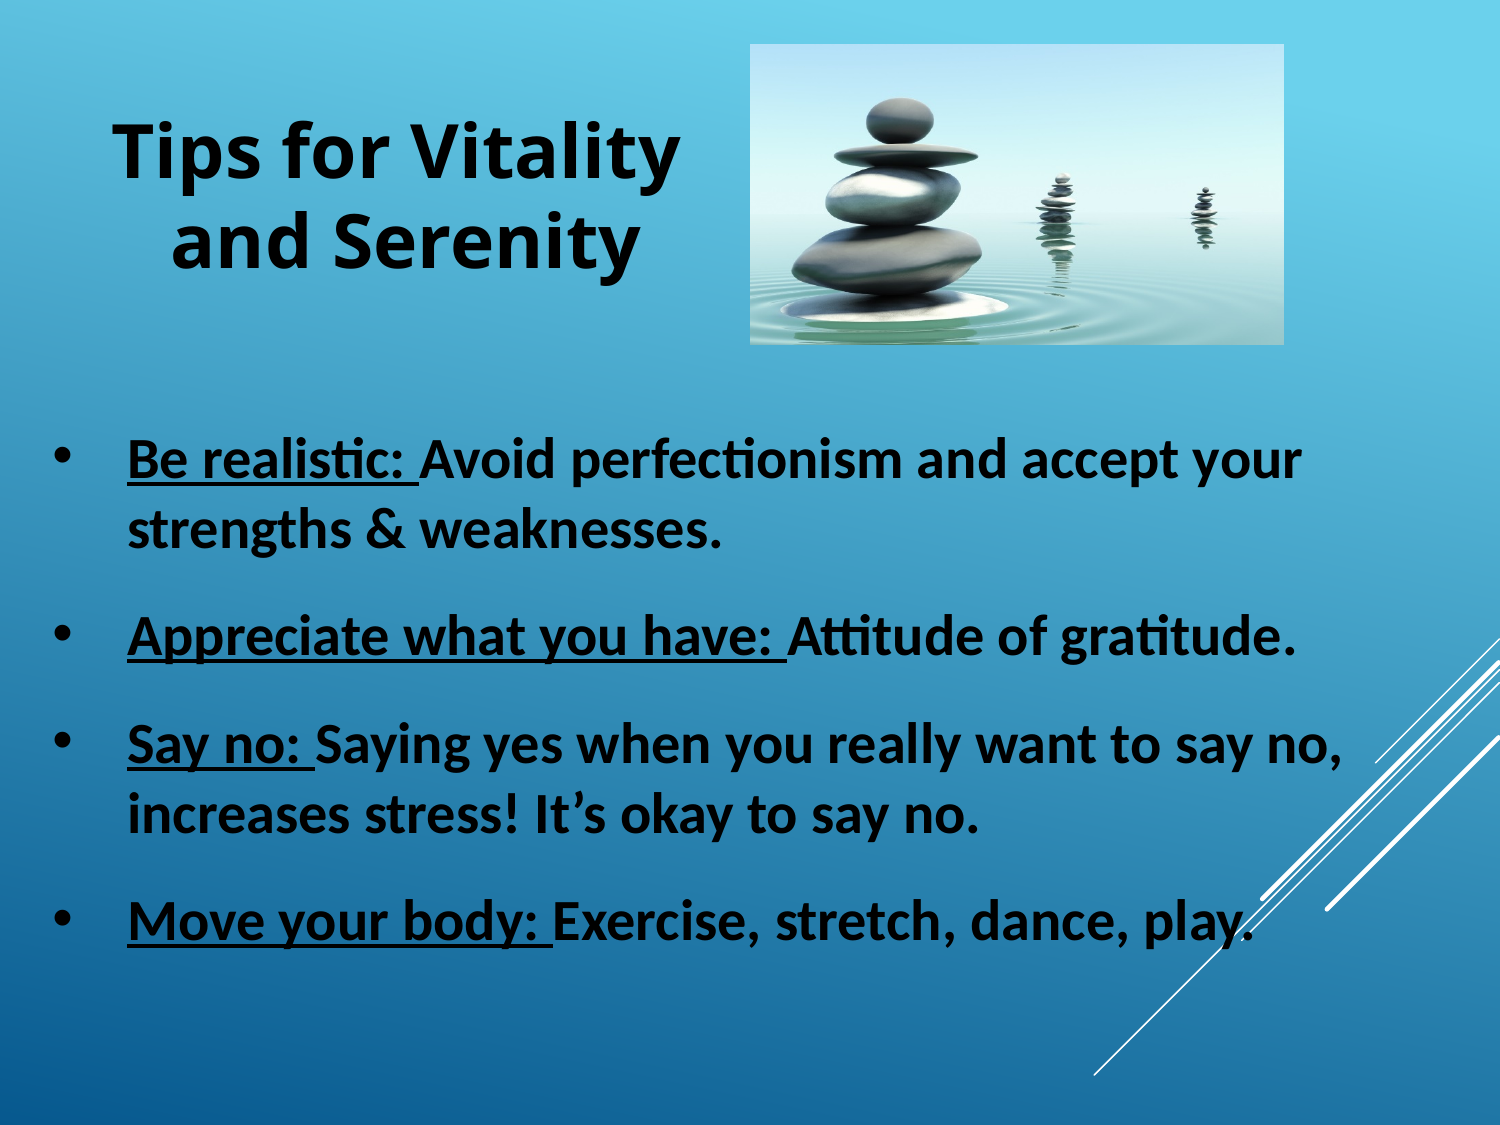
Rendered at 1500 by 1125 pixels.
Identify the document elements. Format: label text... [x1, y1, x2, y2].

picture [749, 44, 1284, 345]
text_box Tips for Vitality and Serenity [62, 95, 749, 291]
text_box Be realistic: Avoid perfectionism and accept your strengths & weaknesses. Appreciate what you have: Attitude of gratitude. Say no: Saying yes when you really want to say no, increases stress! It’s okay to say no. Move your body: Exercise, stretch, dance, play. [37, 412, 1425, 1055]
